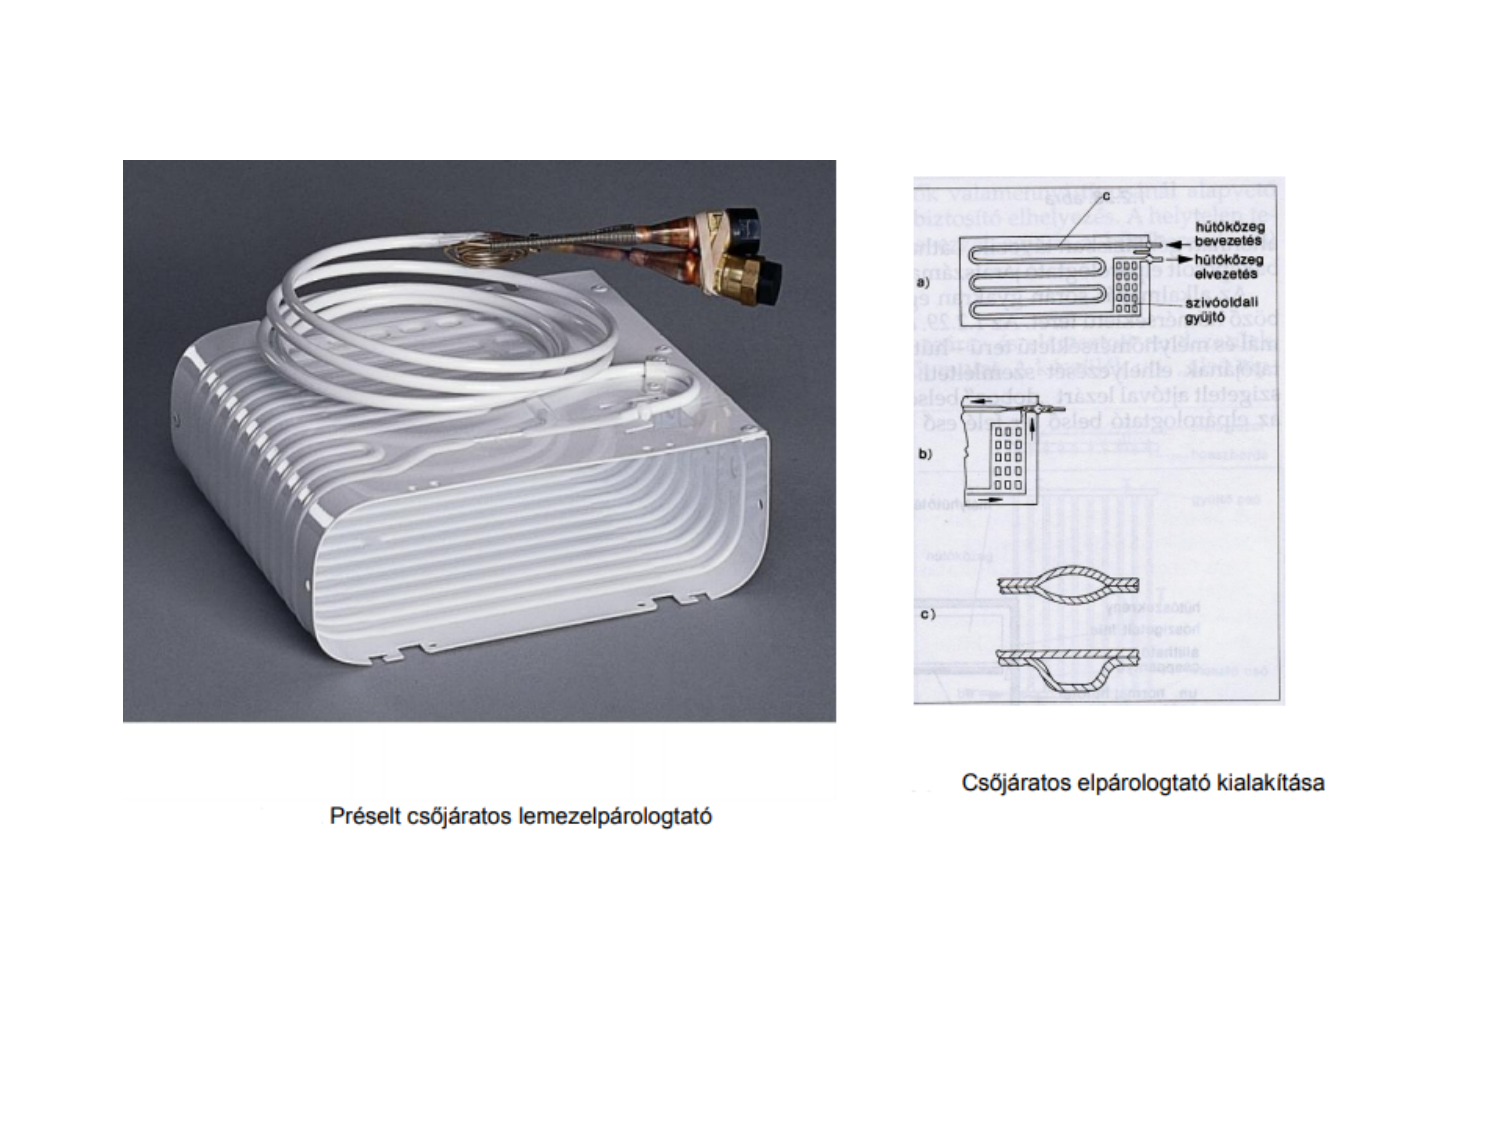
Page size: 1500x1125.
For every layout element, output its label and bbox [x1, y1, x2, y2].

picture [123, 160, 839, 835]
picture [903, 172, 1331, 811]
